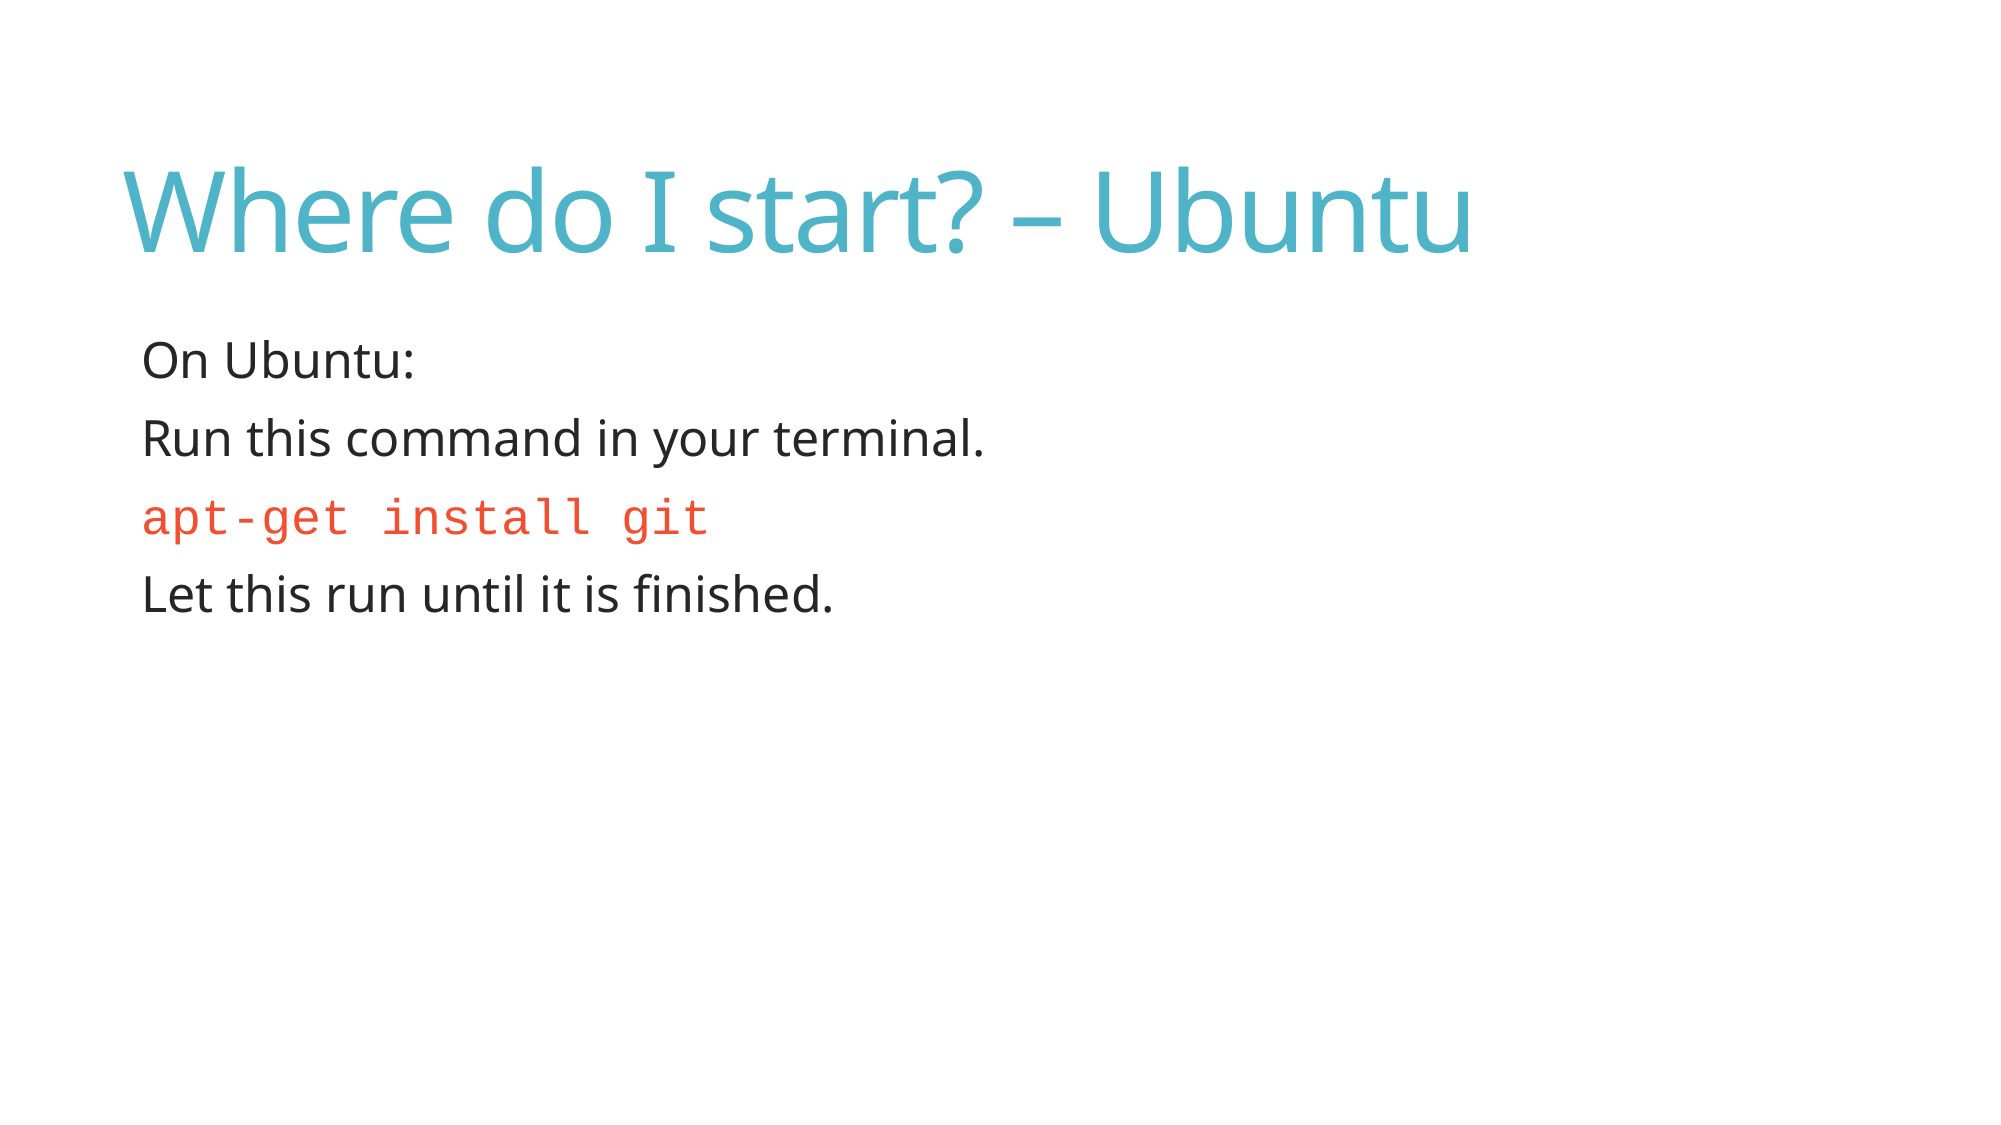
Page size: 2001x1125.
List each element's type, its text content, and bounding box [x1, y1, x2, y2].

title Where do I start? – Ubuntu [107, 81, 1875, 354]
list On Ubuntu: Run this command in your terminal. apt-get install git Let this run until it is finished. [111, 329, 1876, 948]
